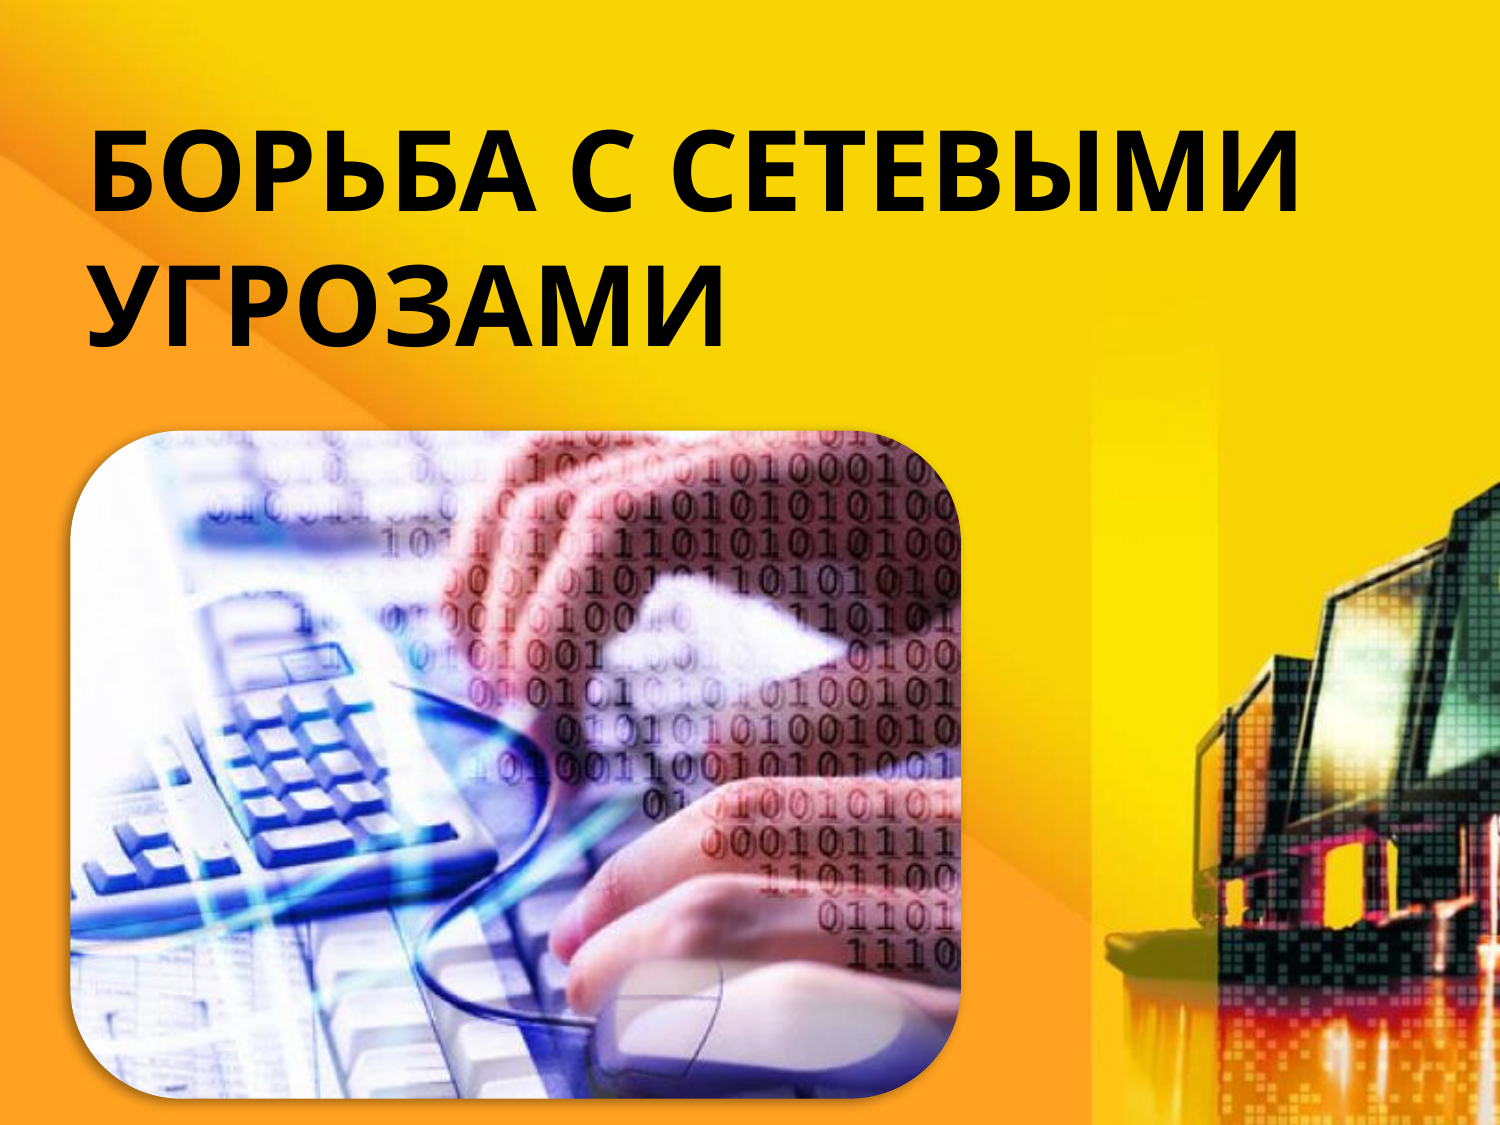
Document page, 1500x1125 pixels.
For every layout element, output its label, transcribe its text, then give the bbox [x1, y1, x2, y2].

title борьба с сетевыми угрозами [70, 0, 1442, 469]
picture [0, 0, 1500, 1125]
